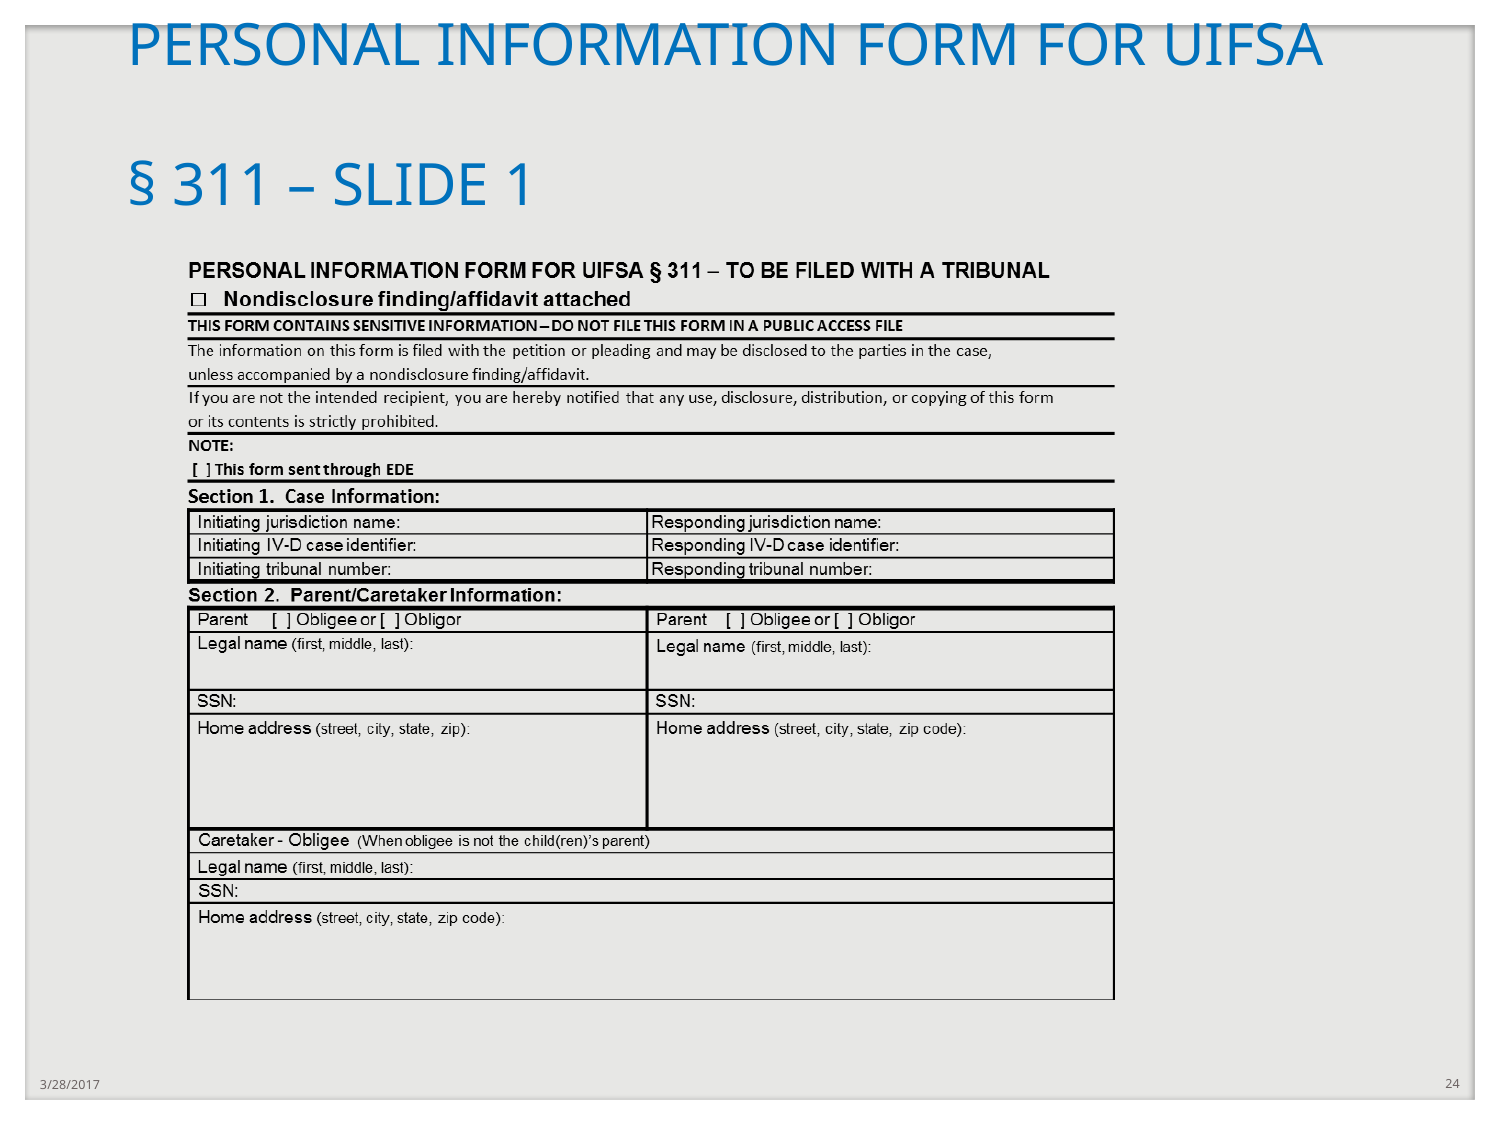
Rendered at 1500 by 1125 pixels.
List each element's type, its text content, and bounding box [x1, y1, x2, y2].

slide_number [24, 1069, 375, 1100]
slide_number 24 [1125, 1069, 1475, 1100]
title Personal Information Form For UIFSA § 311 – Slide 1 [112, 68, 1350, 225]
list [187, 249, 1115, 1001]
